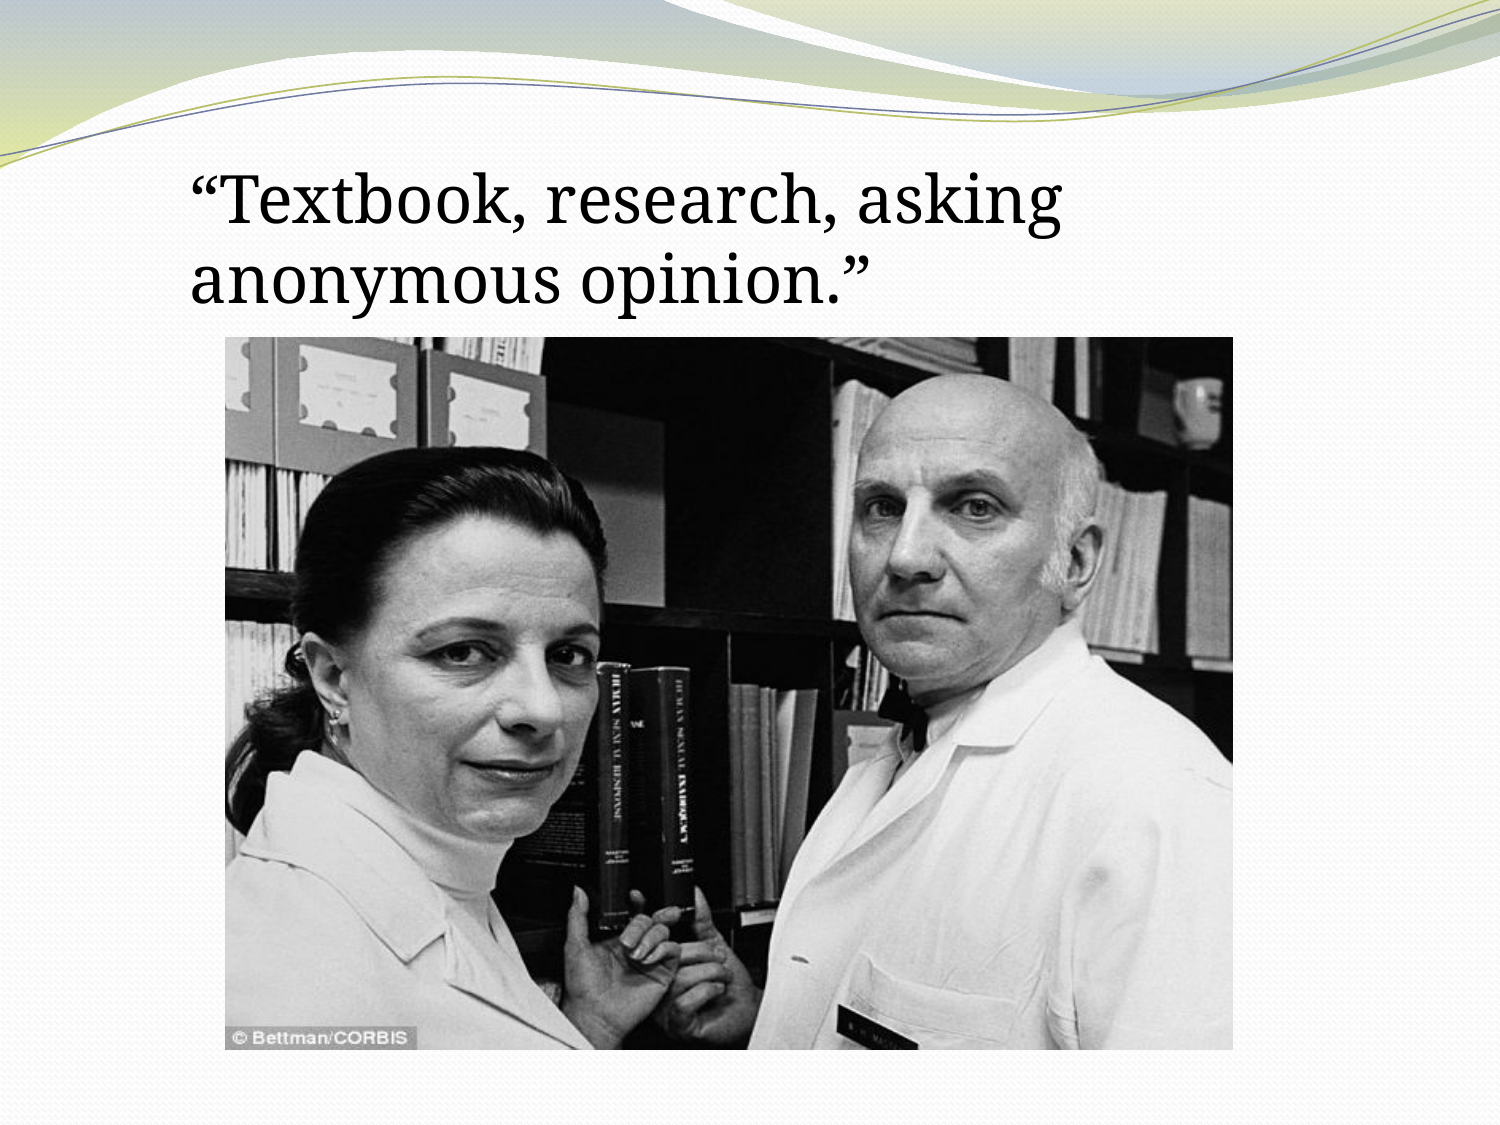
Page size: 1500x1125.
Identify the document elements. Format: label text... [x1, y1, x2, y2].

picture [224, 337, 1233, 1051]
text_box “Textbook, research, asking anonymous opinion.” [174, 149, 1425, 325]
